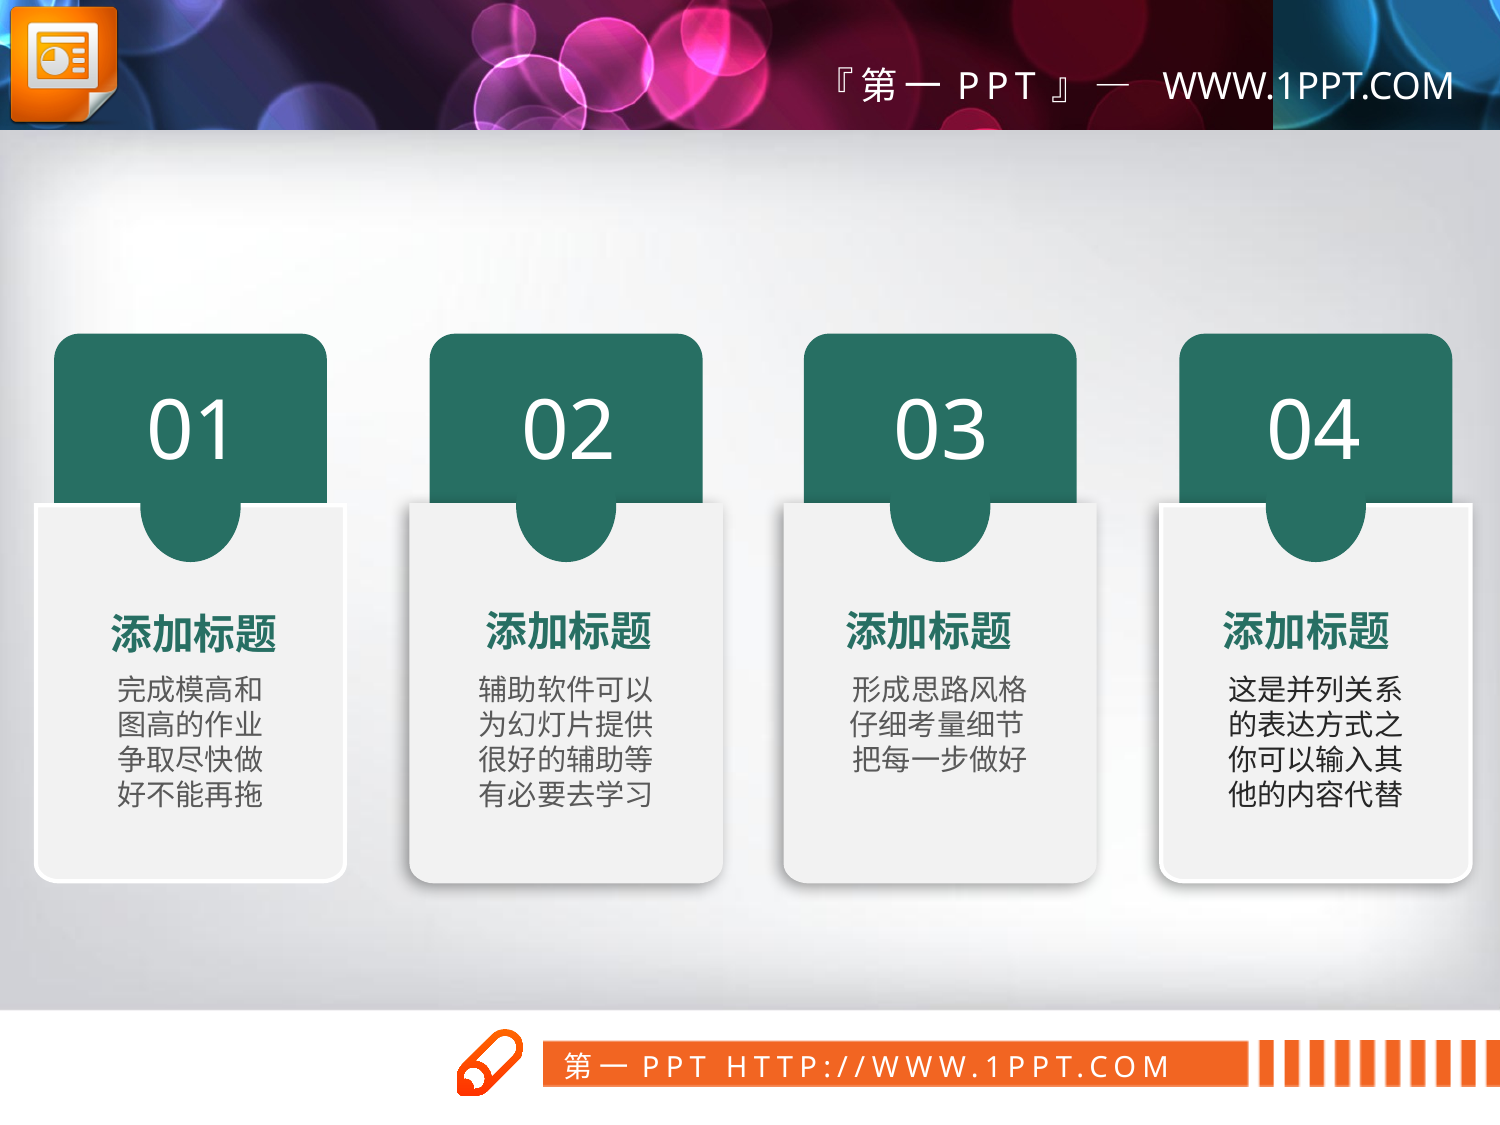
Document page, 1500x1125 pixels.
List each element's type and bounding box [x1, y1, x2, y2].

text_box [35, 333, 346, 882]
text_box [1161, 333, 1471, 882]
picture [0, 0, 1500, 1012]
text_box [411, 333, 722, 882]
text_box [785, 333, 1095, 882]
picture [543, 1040, 1500, 1087]
